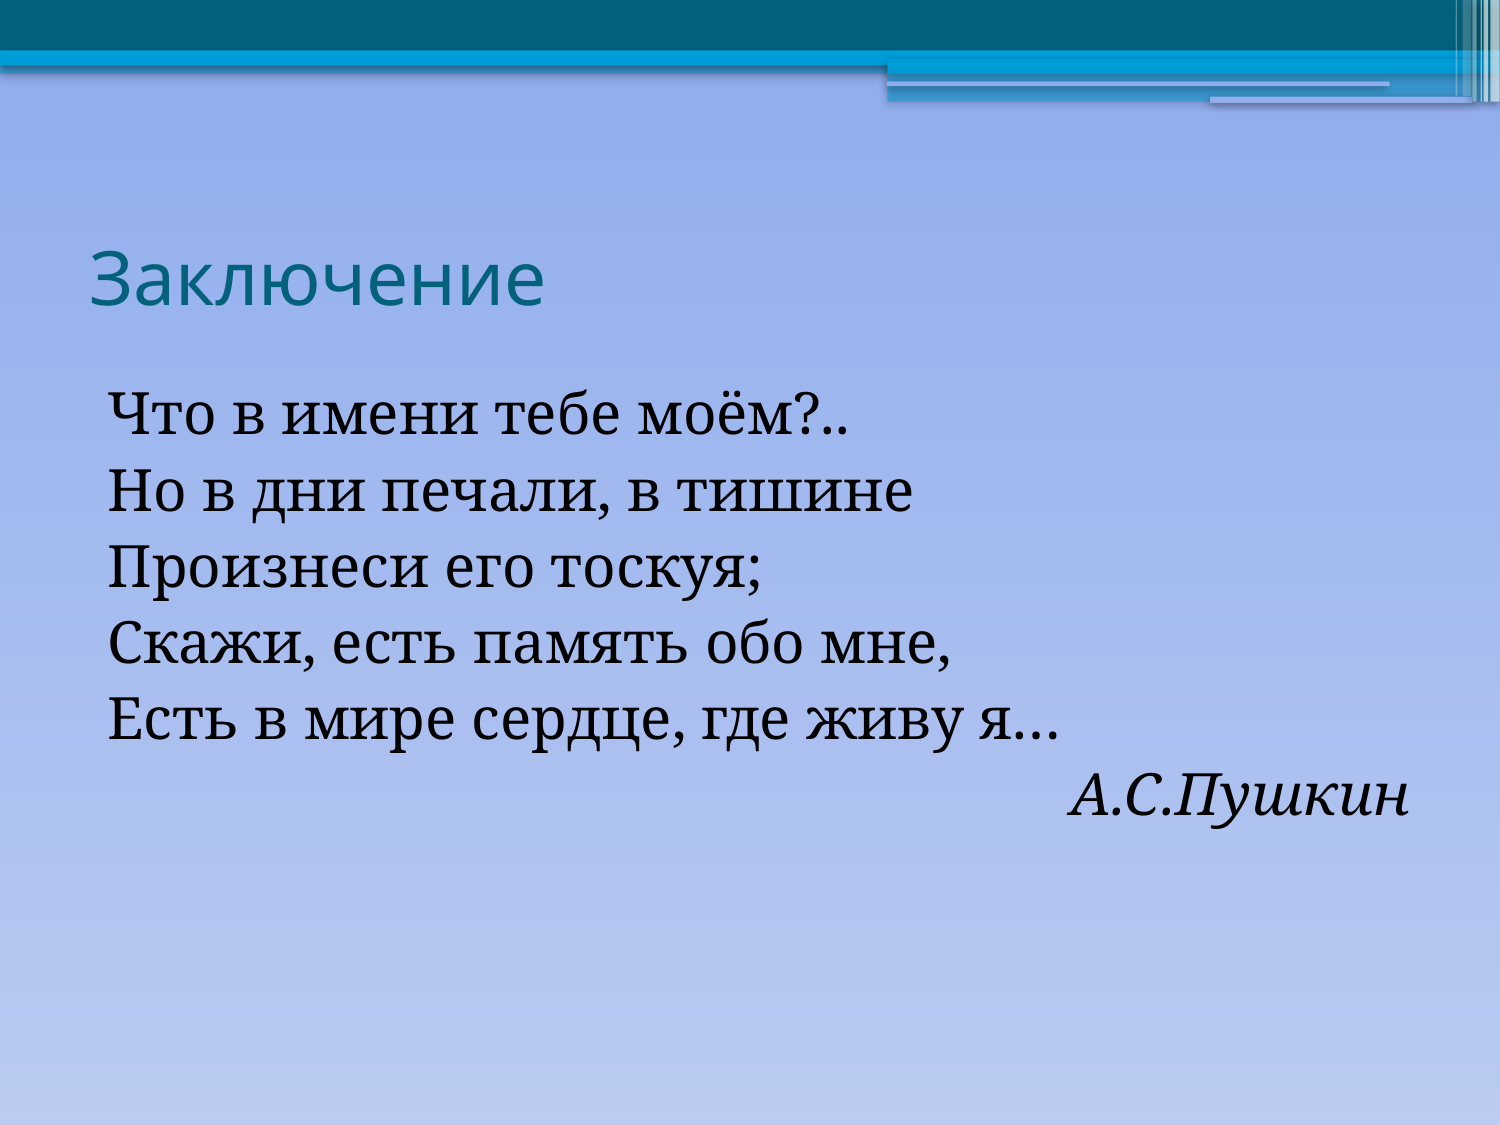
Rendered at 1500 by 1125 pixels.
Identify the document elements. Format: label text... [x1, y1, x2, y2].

list Что в имени тебе моём?.. Но в дни печали, в тишине Произнеси его тоскуя; Скажи, есть память обо мне, Есть в мире сердце, где живу я… А.С.Пушкин [75, 368, 1425, 1079]
title Заключение [75, 187, 1425, 363]
